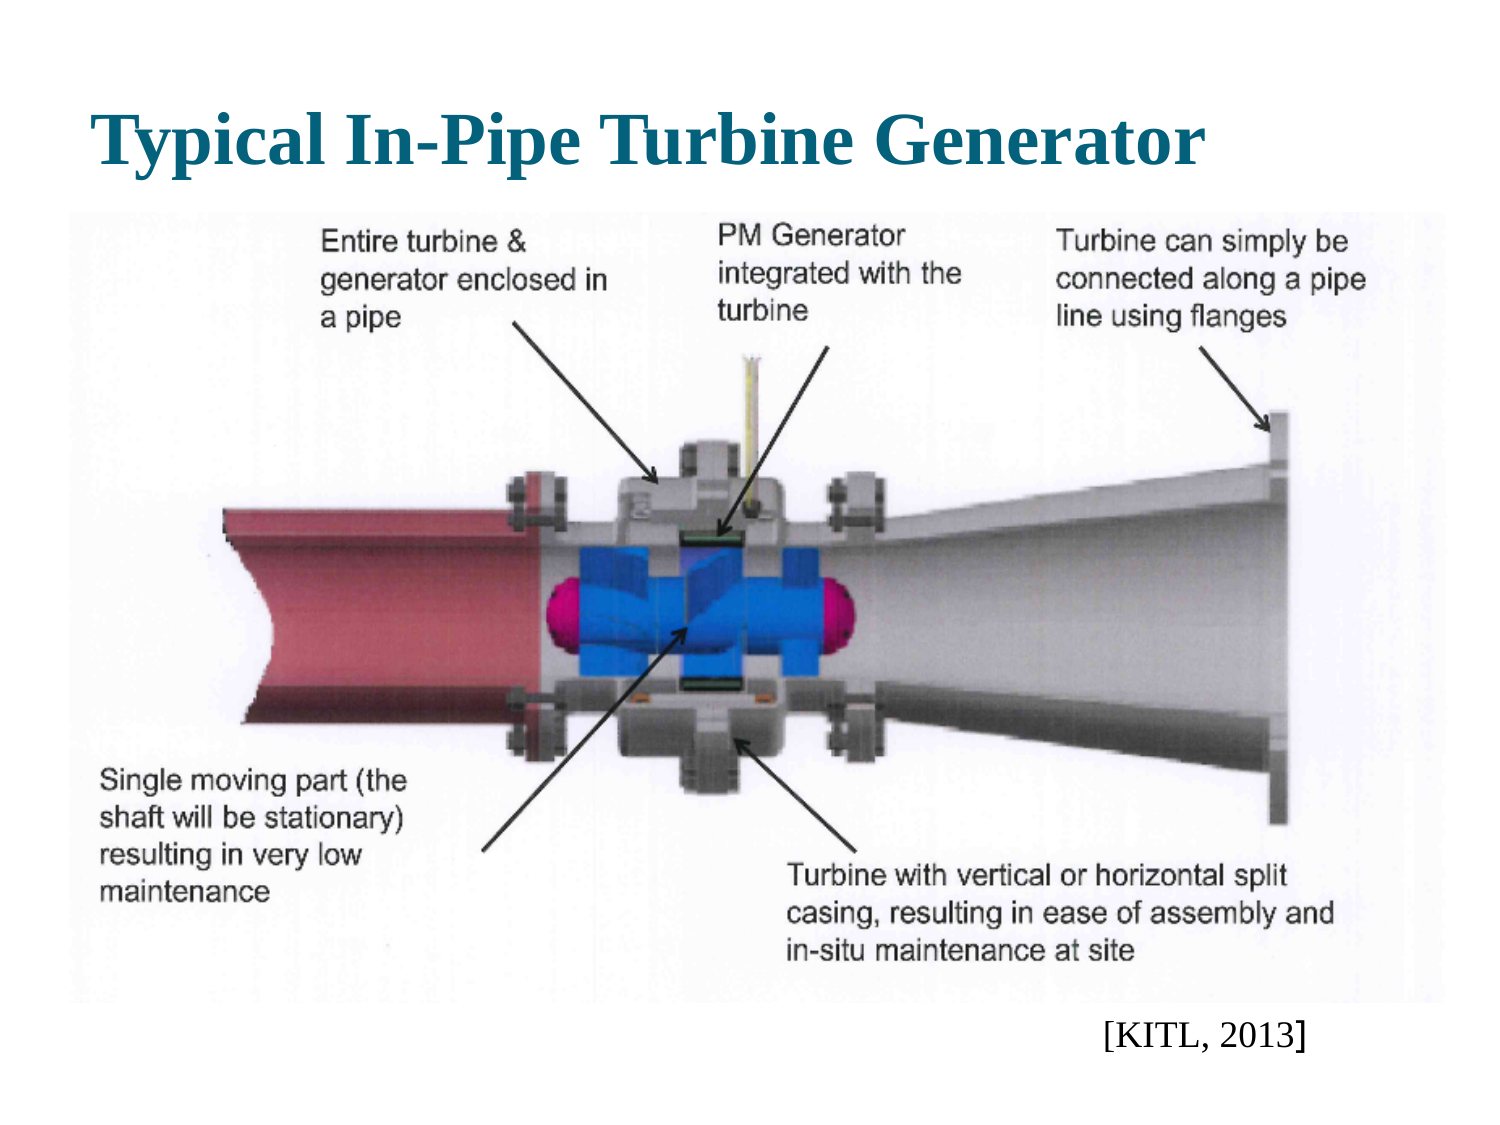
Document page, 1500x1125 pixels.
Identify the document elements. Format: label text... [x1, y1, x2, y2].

text_box [KITL, 2013] [1088, 1016, 1323, 1063]
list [68, 212, 1451, 1003]
title Typical In-Pipe Turbine Generator [74, 24, 1426, 188]
